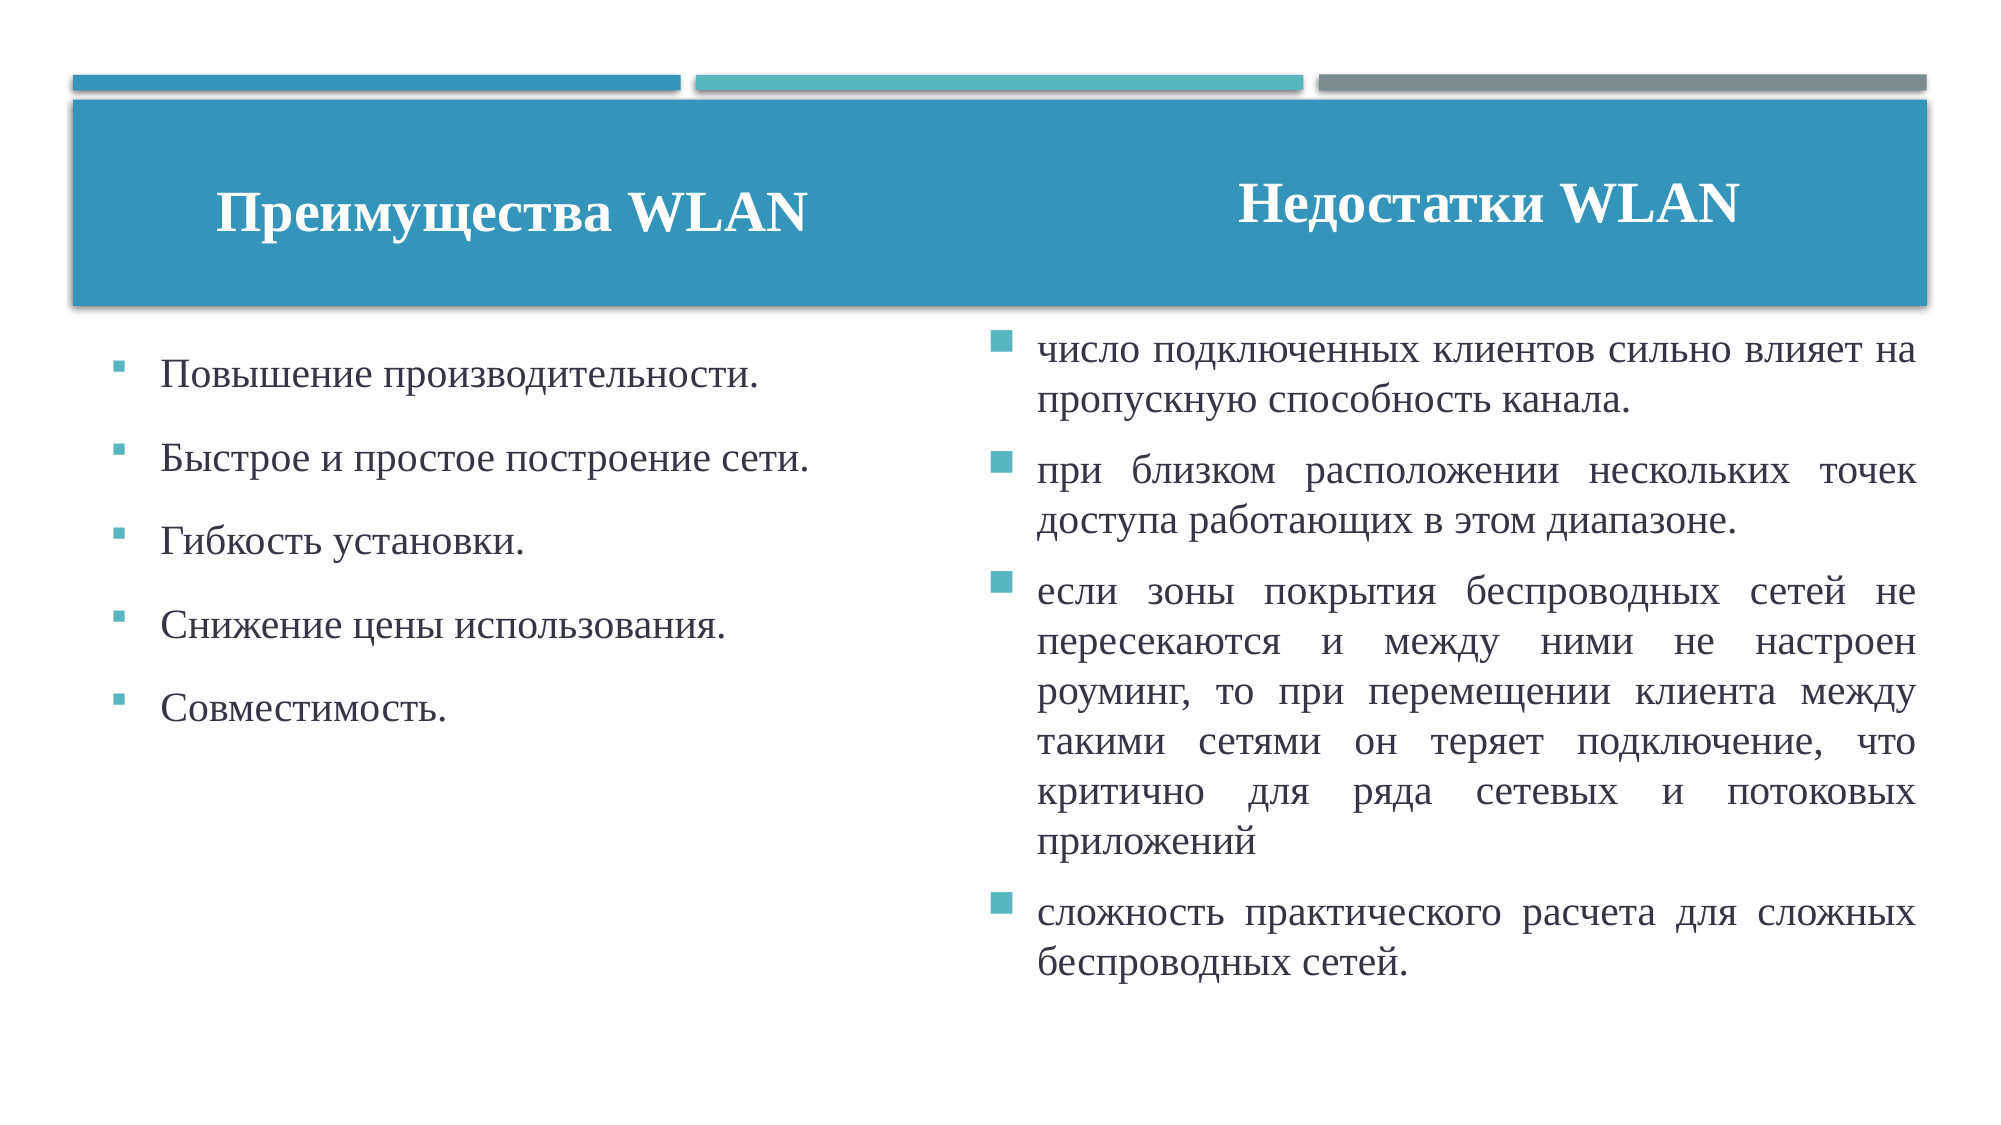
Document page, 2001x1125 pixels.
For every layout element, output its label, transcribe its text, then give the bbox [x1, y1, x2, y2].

list число подключенных клиентов сильно влияет на пропускную способность канала. при близком расположении нескольких точек доступа работающих в этом диапазоне. если зоны покрытия беспроводных сетей не пересекаются и между ними не настроен роуминг, то при перемещении клиента между такими сетями он теряет подключение, что критично для ряда сетевых и потоковых приложений сложность практического расчета для сложных беспроводных сетей. [971, 313, 1932, 1036]
list Преимущества WLAN [95, 167, 930, 251]
list Недостатки WLAN [1047, 176, 1932, 242]
list Повышение производительности. Быстрое и простое построение сети. Гибкость установки. Снижение цены использования. Совместимость. [95, 313, 930, 1041]
